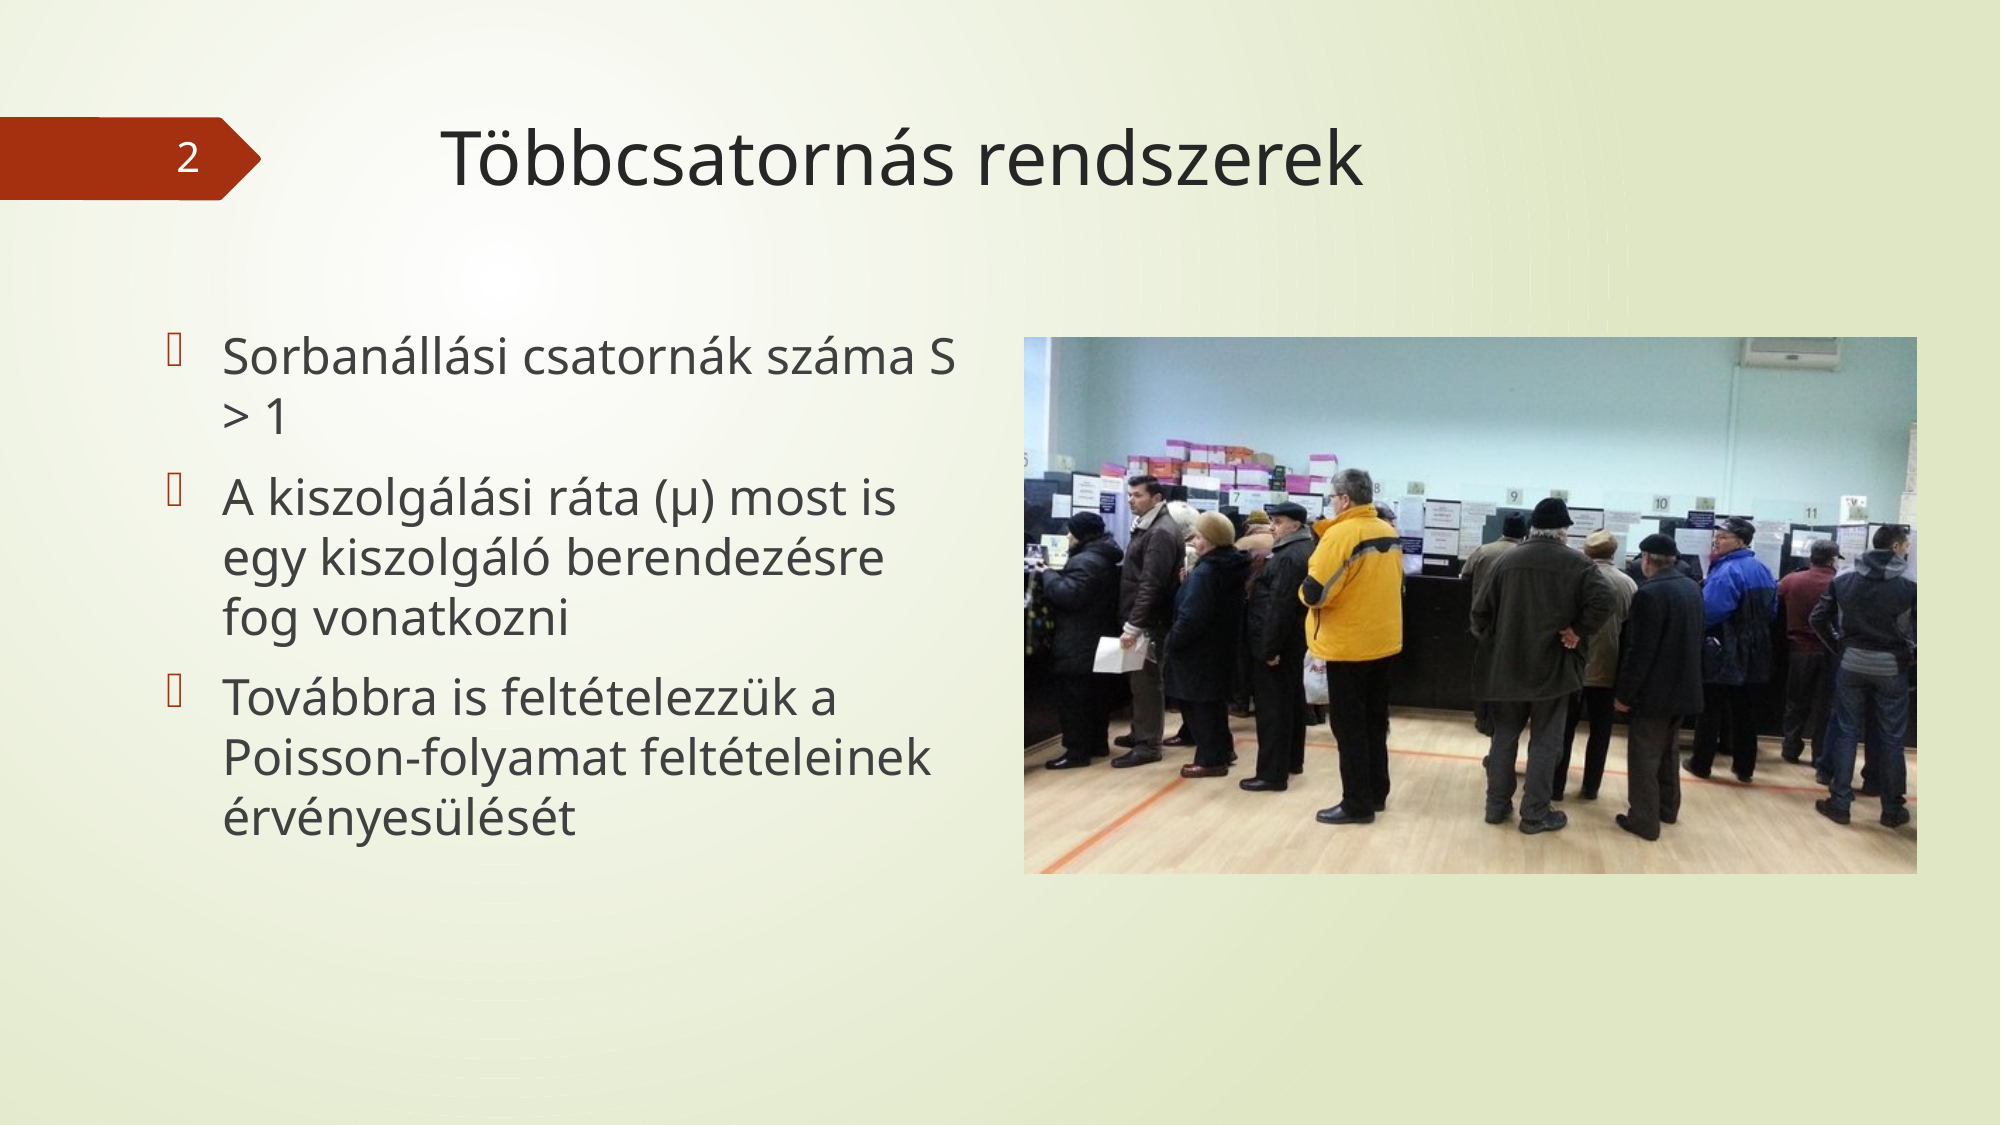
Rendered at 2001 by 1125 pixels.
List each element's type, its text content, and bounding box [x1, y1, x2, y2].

picture [1024, 337, 1917, 874]
list Sorbanállási csatornák száma S > 1 A kiszolgálási ráta (μ) most is egy kiszolgáló berendezésre fog vonatkozni Továbbra is feltételezzük a Poisson-folyamat feltételeinek érvényesülését [151, 316, 976, 918]
title Többcsatornás rendszerek [425, 102, 1888, 313]
slide_number 2 [87, 129, 216, 190]
